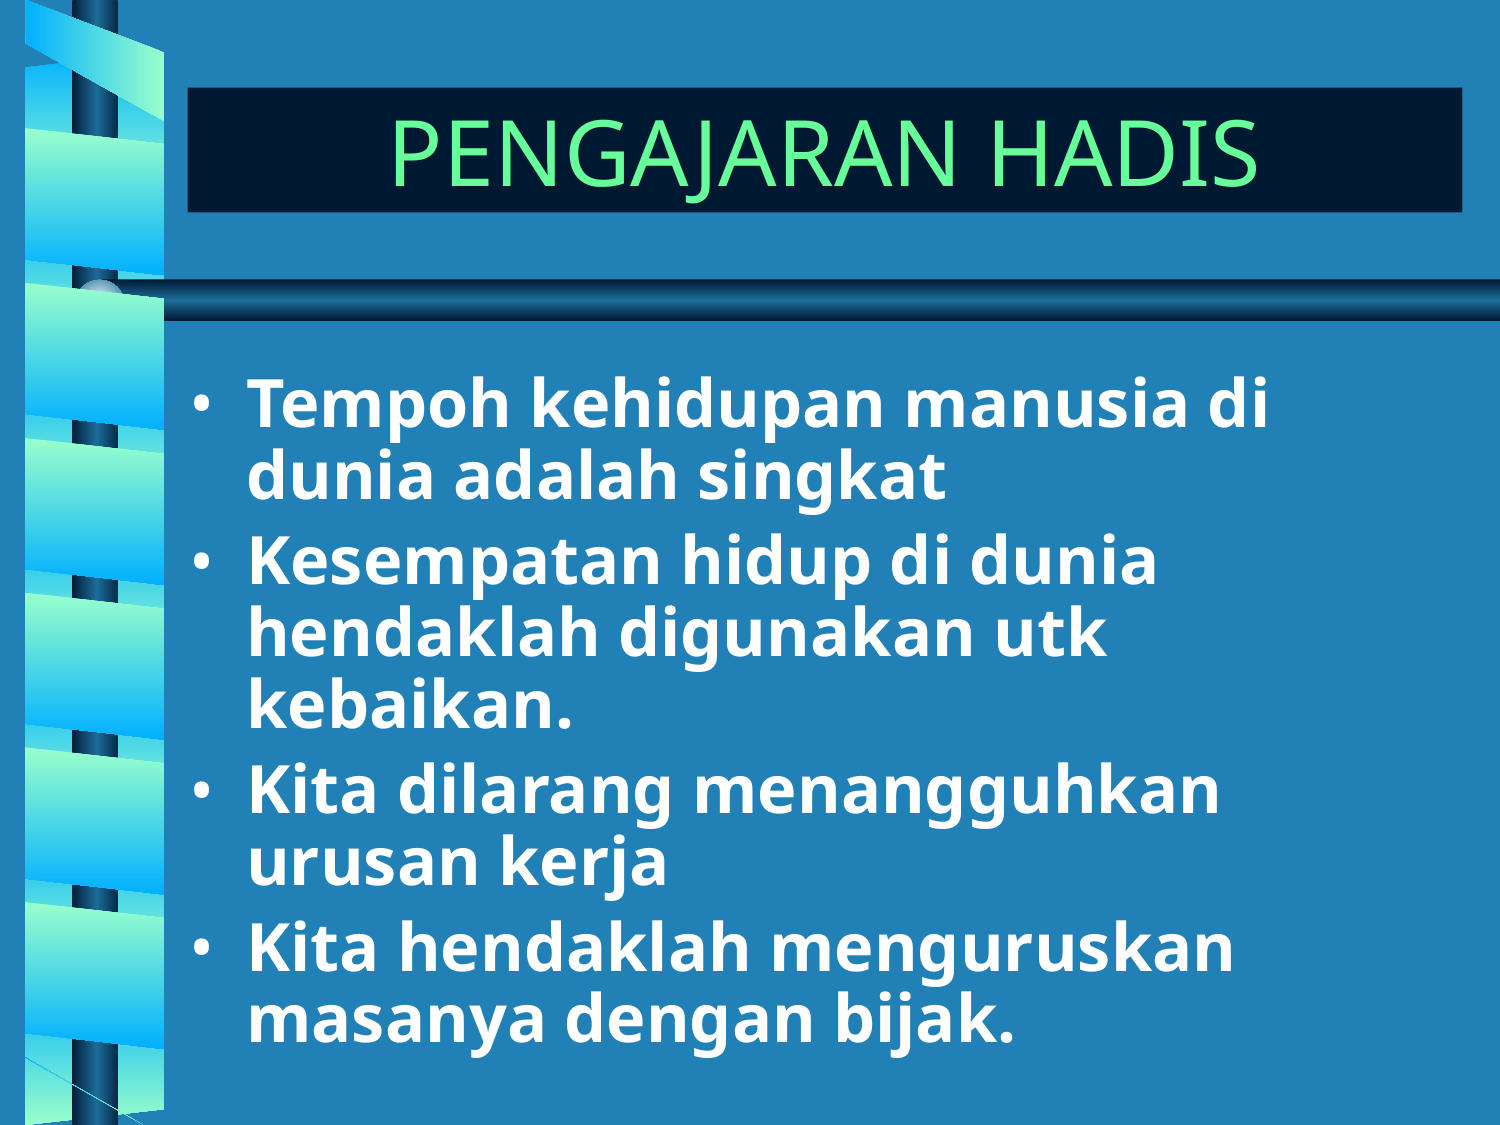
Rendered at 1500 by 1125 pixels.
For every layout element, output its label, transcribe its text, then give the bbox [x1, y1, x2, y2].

title PENGAJARAN HADIS [187, 87, 1463, 213]
list Tempoh kehidupan manusia di dunia adalah singkat Kesempatan hidup di dunia hendaklah digunakan utk kebaikan. Kita dilarang menangguhkan urusan kerja Kita hendaklah menguruskan masanya dengan bijak. [174, 362, 1463, 1038]
